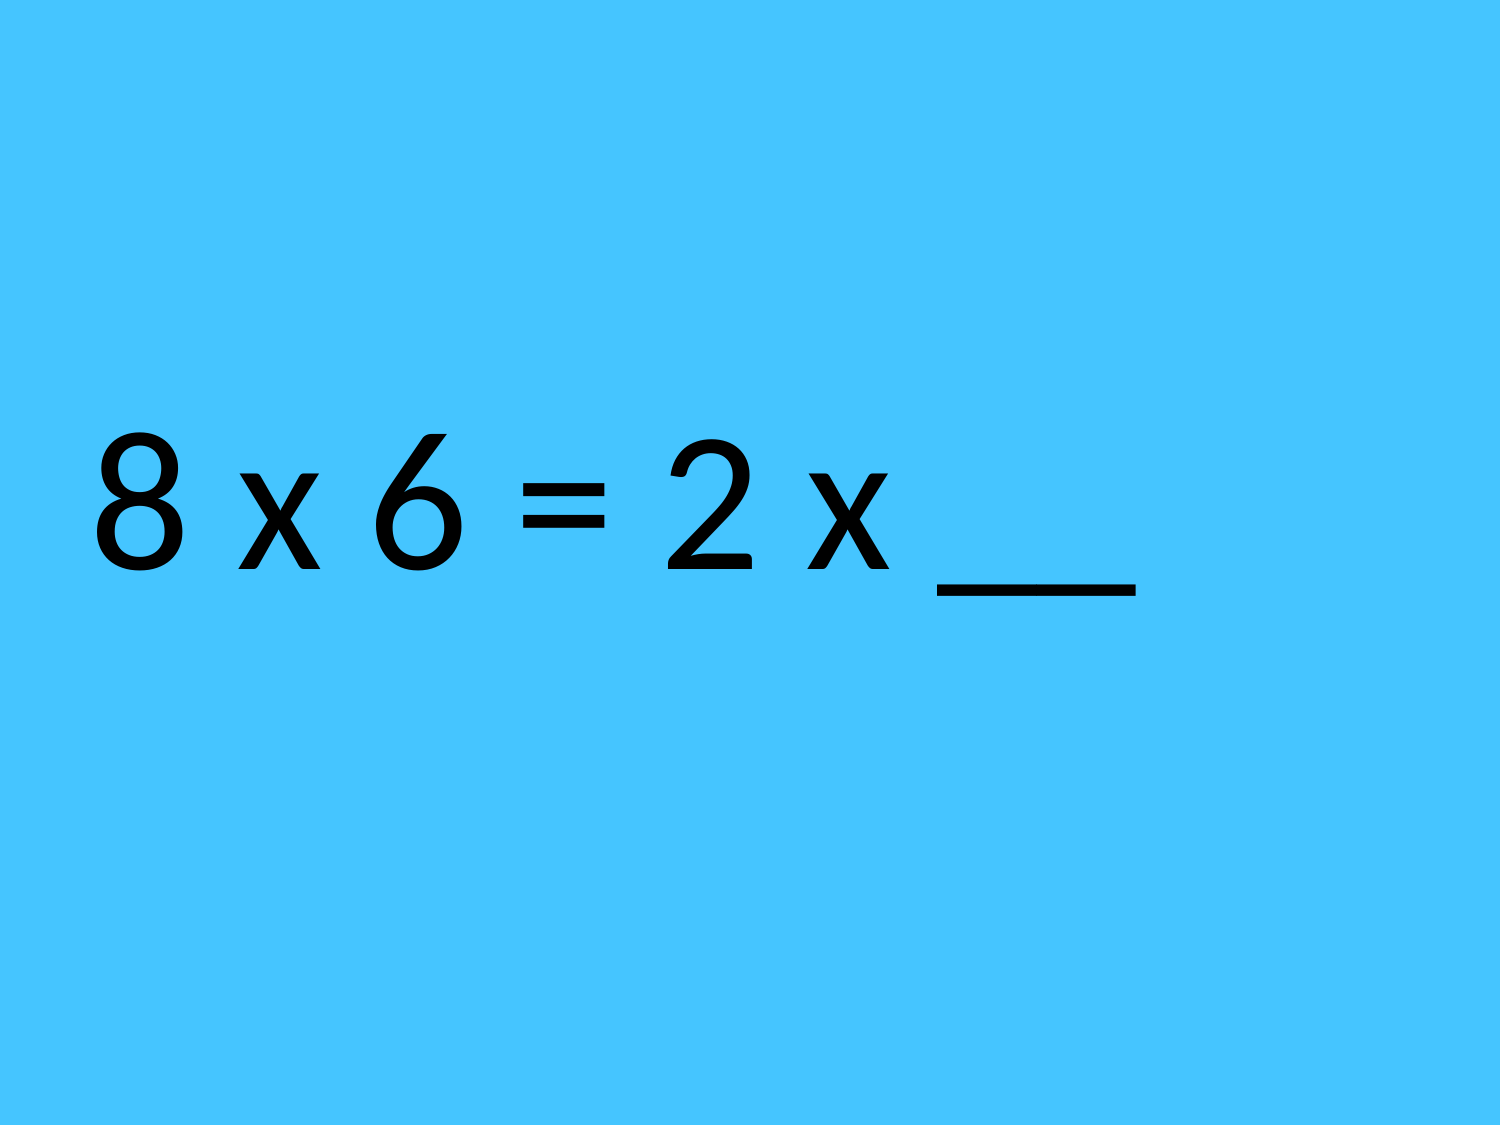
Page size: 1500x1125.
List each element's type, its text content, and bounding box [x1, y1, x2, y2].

text_box 8 x 6 = 2 x __ [75, 362, 1325, 618]
